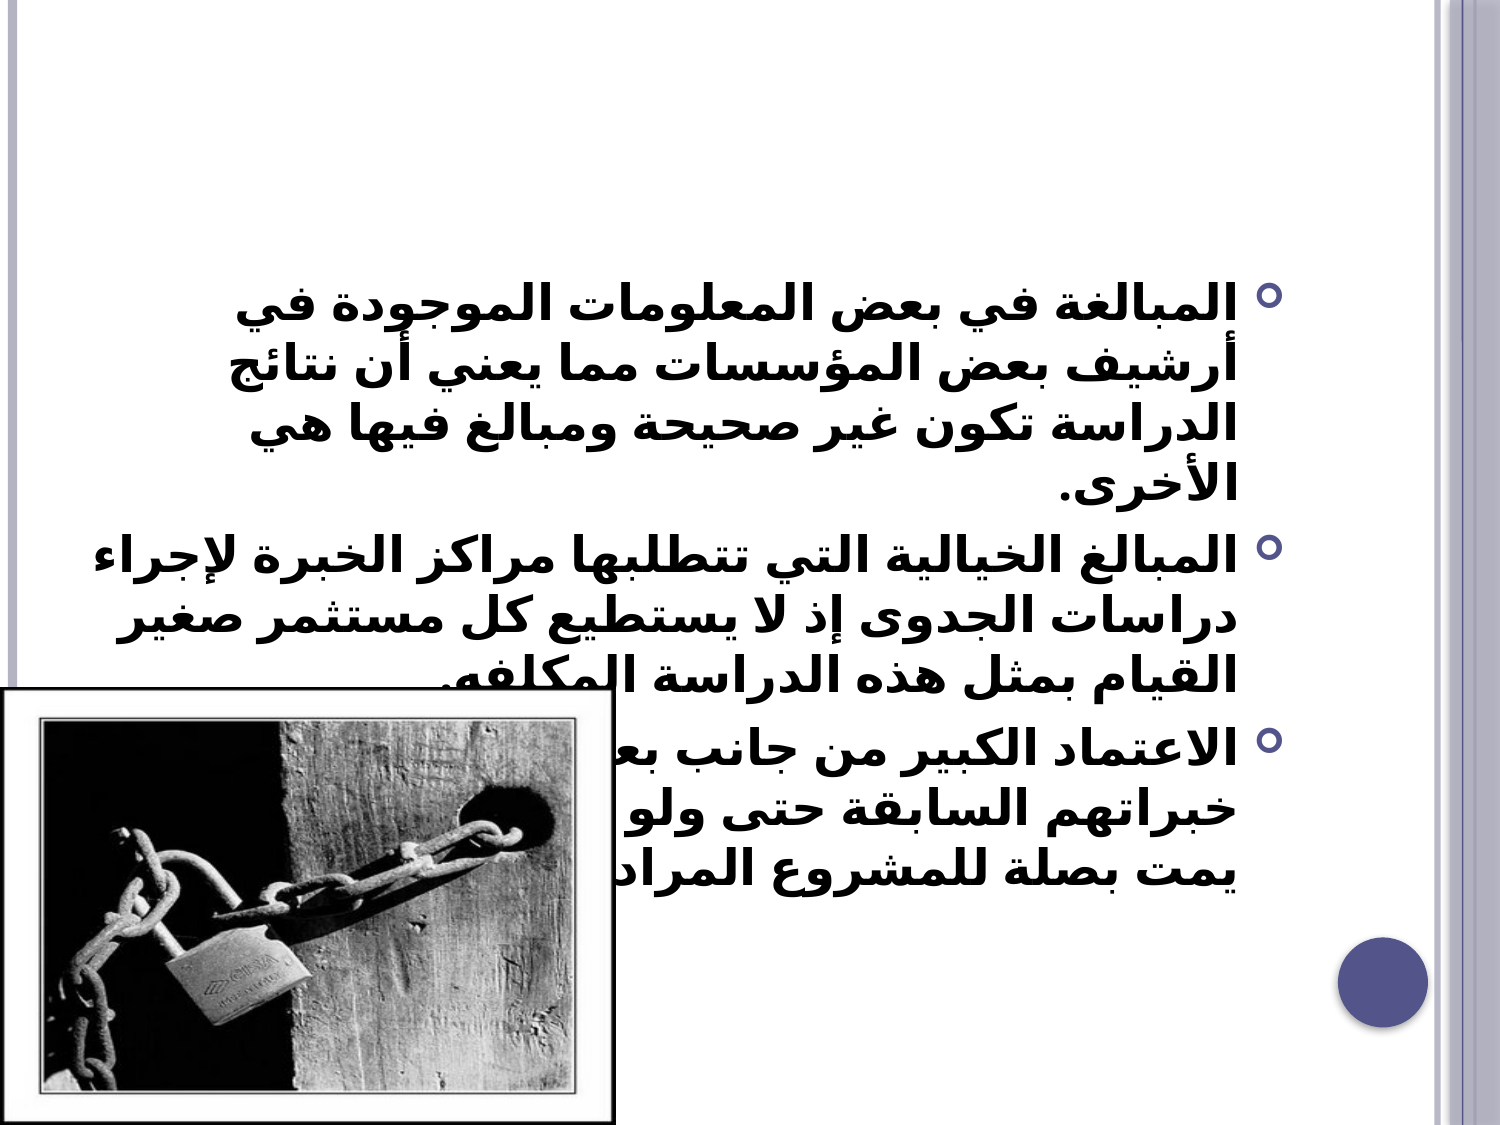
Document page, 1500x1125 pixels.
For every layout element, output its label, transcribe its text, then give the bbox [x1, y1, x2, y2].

list المبالغة في بعض المعلومات الموجودة في أرشيف بعض المؤسسات مما يعني أن نتائج الدراسة تكون غير صحيحة ومبالغ فيها هي الأخرى. المبالغ الخيالية التي تتطلبها مراكز الخبرة لإجراء دراسات الجدوى إذ لا يستطيع كل مستثمر صغير القيام بمثل هذه الدراسة المكلفه. الاعتماد الكبير من جانب بعض المستثمرين على خبراتهم السابقة حتى ولو كانت في مجال آخر لا يمت بصلة للمشروع المراد القيام به. [75, 262, 1300, 1062]
picture [0, 687, 616, 1125]
